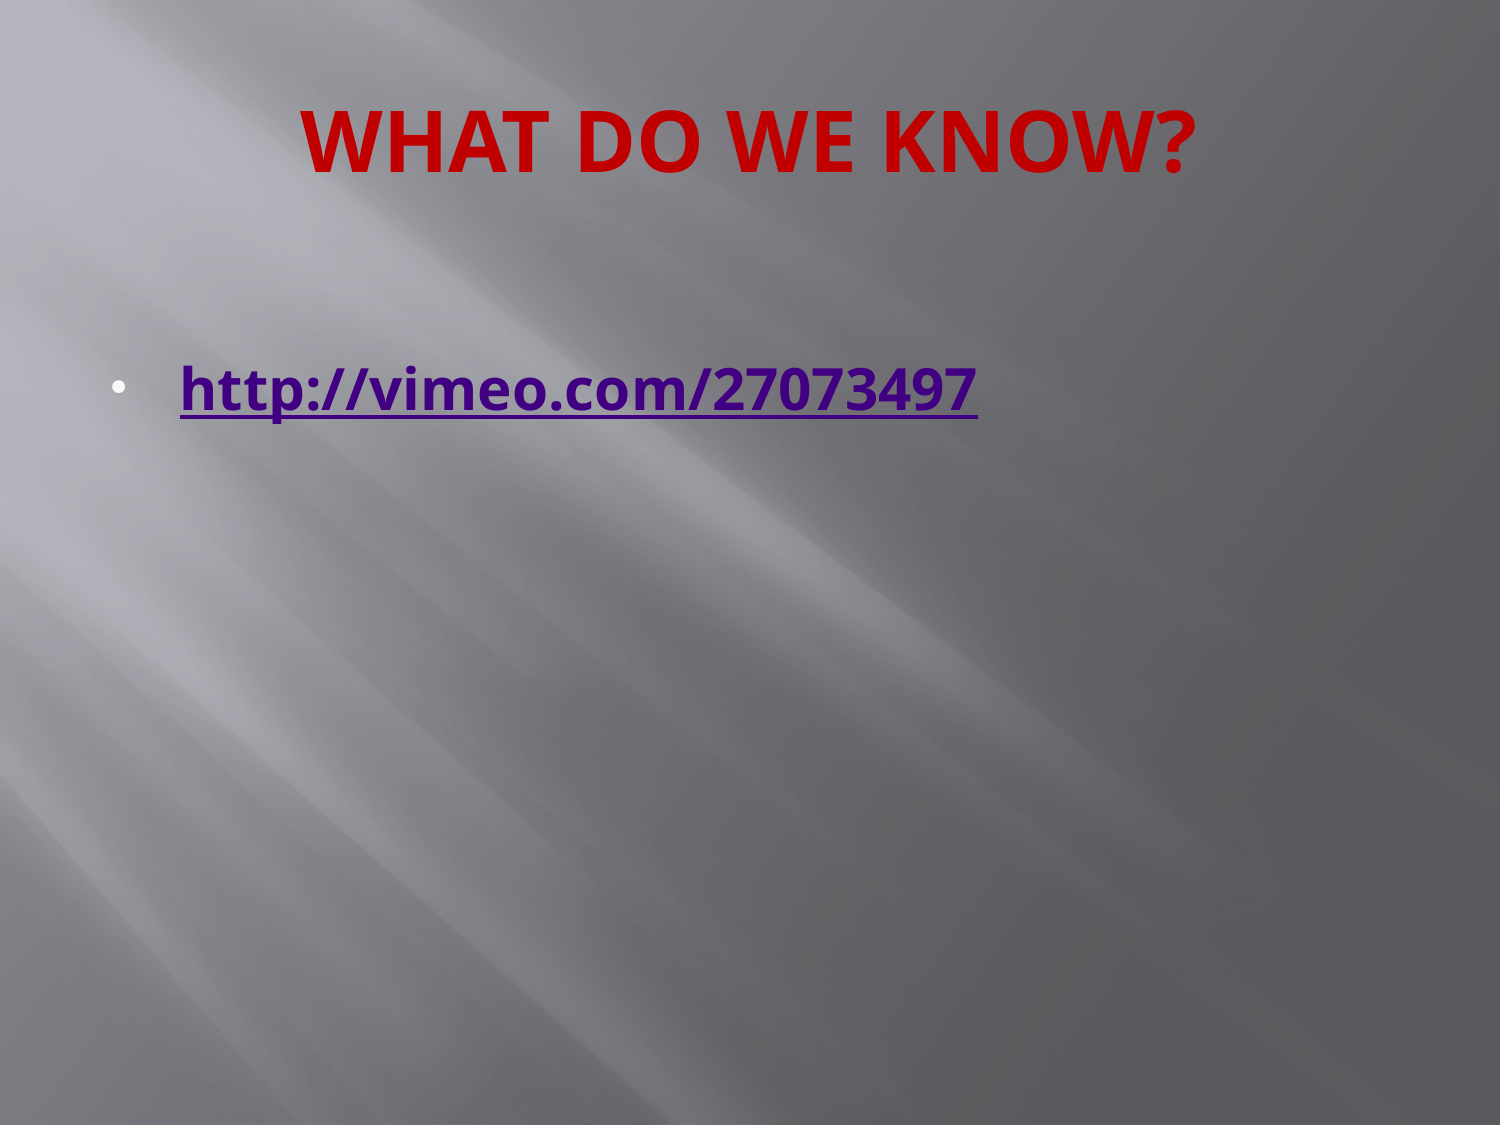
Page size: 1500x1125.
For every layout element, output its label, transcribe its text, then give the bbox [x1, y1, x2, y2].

title WHAT DO WE KNOW? [75, 45, 1425, 233]
list http://vimeo.com/27073497 [75, 262, 1425, 1035]
